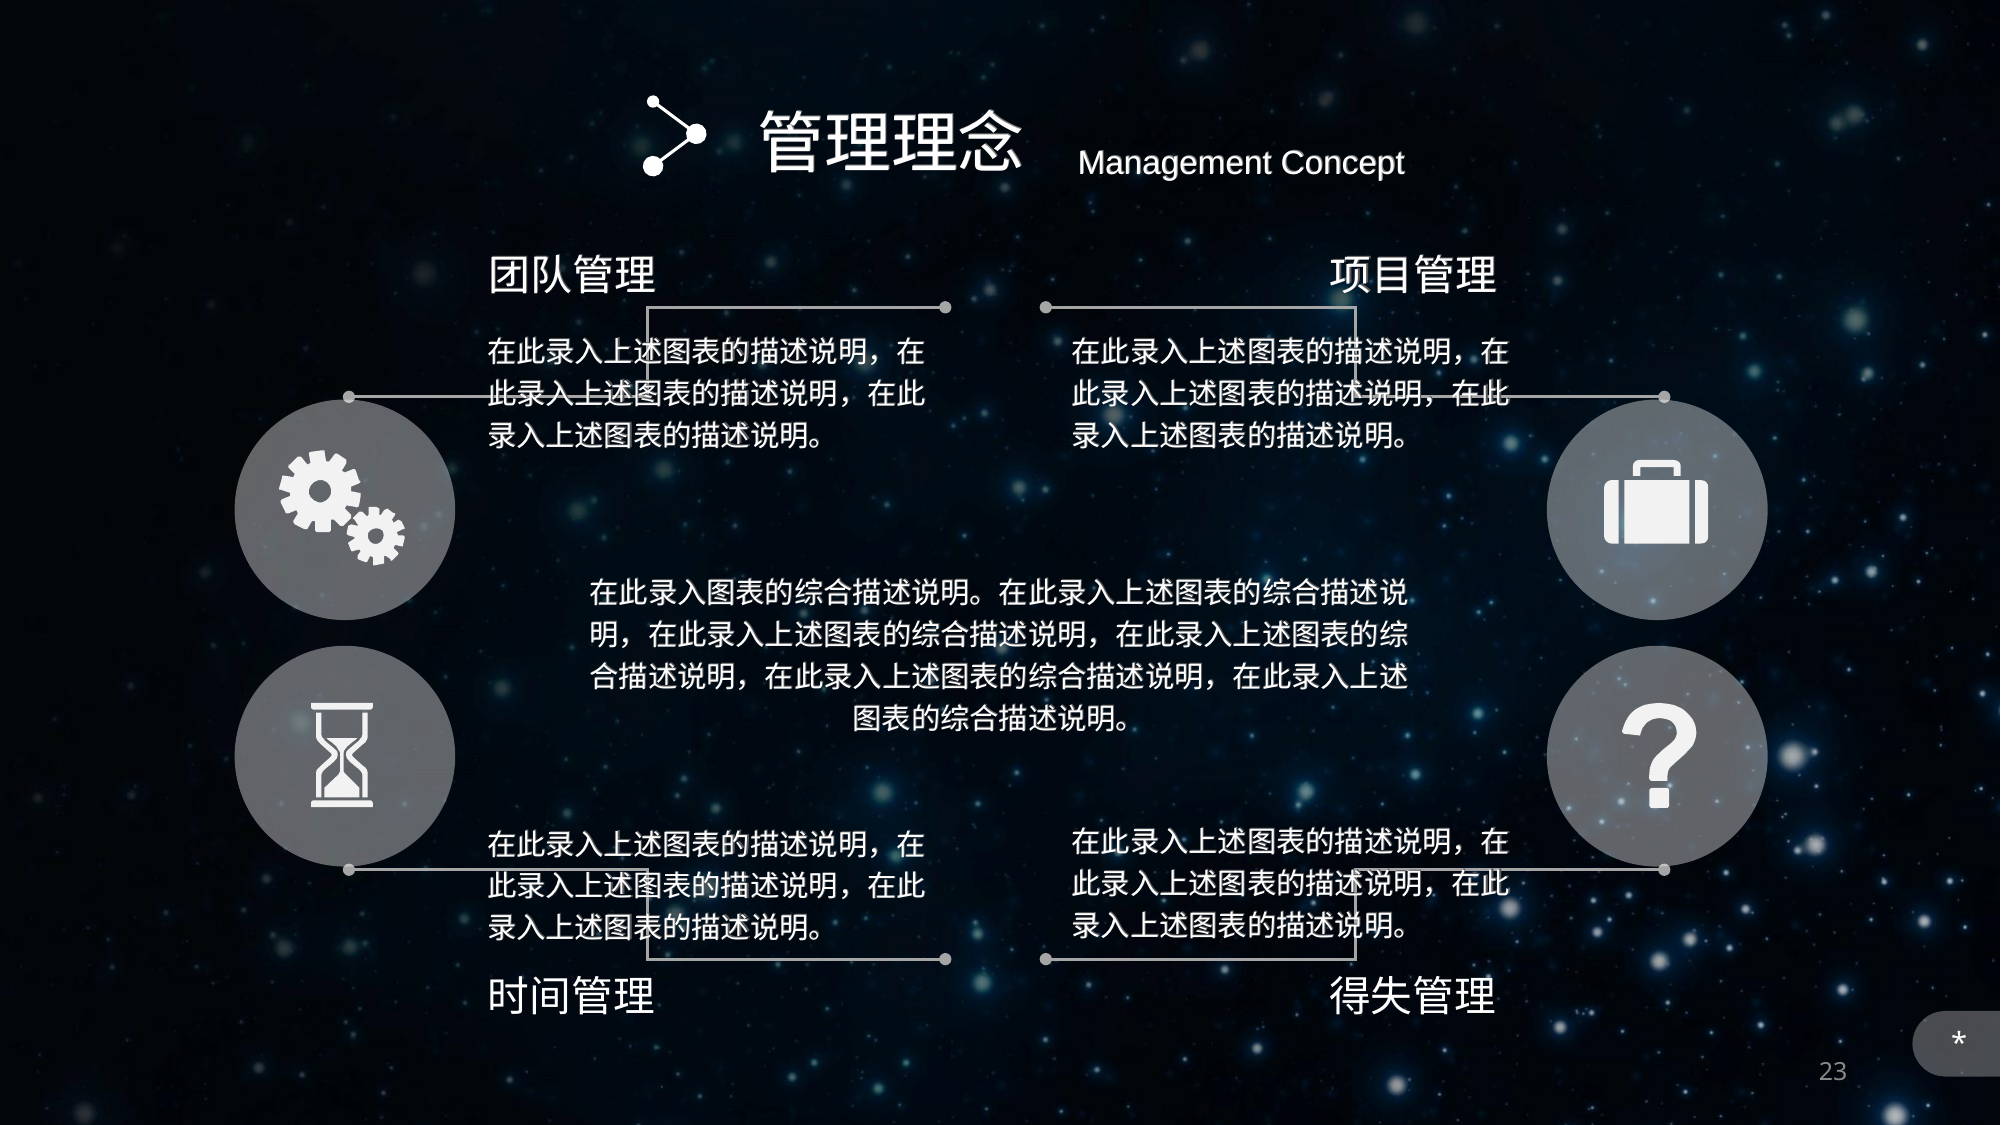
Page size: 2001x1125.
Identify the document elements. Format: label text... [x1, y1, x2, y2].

text_box 项目管理 [1315, 240, 1513, 306]
slide_number 23 [1412, 1042, 1863, 1103]
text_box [1045, 869, 1665, 960]
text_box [348, 869, 946, 960]
text_box * [1925, 1018, 2000, 1065]
text_box [1912, 1010, 2000, 1077]
picture [0, 0, 2000, 1125]
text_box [348, 307, 946, 397]
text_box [1045, 307, 1665, 397]
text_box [234, 399, 456, 621]
text_box 在此录入上述图表的描述说明，在此录入上述图表的描述说明，在此录入上述图表的描述说明。 [472, 397, 945, 485]
text_box 在此录入上述图表的描述说明，在此录入上述图表的描述说明，在此录入上述图表的描述说明。 [1056, 808, 1527, 869]
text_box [234, 645, 456, 867]
text_box 团队管理 [474, 240, 671, 306]
text_box 在此录入上述图表的描述说明，在此录入上述图表的描述说明，在此录入上述图表的描述说明。 [1056, 397, 1527, 510]
text_box 管理理念 [742, 93, 1040, 189]
text_box 得失管理 [1314, 962, 1512, 1028]
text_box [1546, 399, 1768, 621]
text_box Management Concept [1062, 133, 1442, 189]
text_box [1546, 645, 1768, 867]
text_box 在此录入图表的综合描述说明。在此录入上述图表的综合描述说明，在此录入上述图表的综合描述说明，在此录入上述图表的综合描述说明，在此录入上述图表的综合描述说明，在此录入上述图表的综合描述说明。 [567, 561, 1431, 741]
text_box 时间管理 [473, 962, 670, 1028]
text_box 在此录入上述图表的描述说明，在此录入上述图表的描述说明，在此录入上述图表的描述说明。 [472, 811, 945, 869]
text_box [653, 101, 697, 167]
